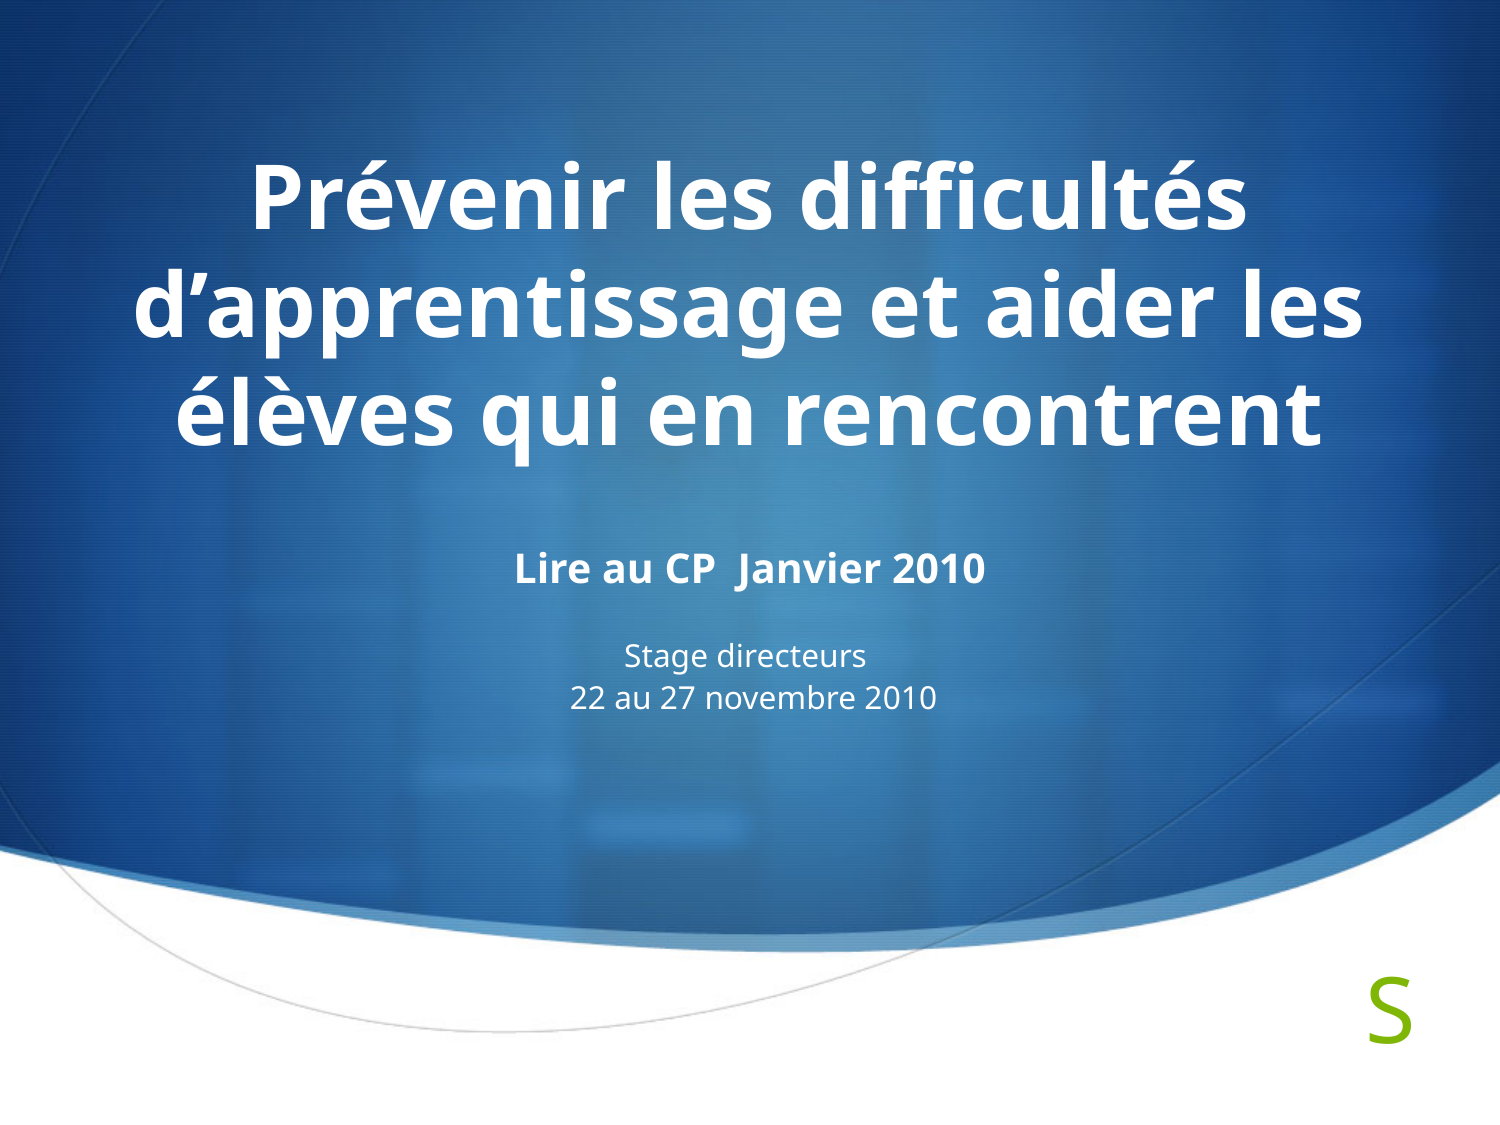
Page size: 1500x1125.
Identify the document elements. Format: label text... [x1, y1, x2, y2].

picture [0, 0, 1500, 1125]
subtitle Lire au CP Janvier 2010 Stage directeurs 22 au 27 novembre 2010 [75, 542, 1425, 718]
title Prévenir les difficultés d’apprentissage et aider les élèves qui en rencontrent [112, 36, 1388, 464]
